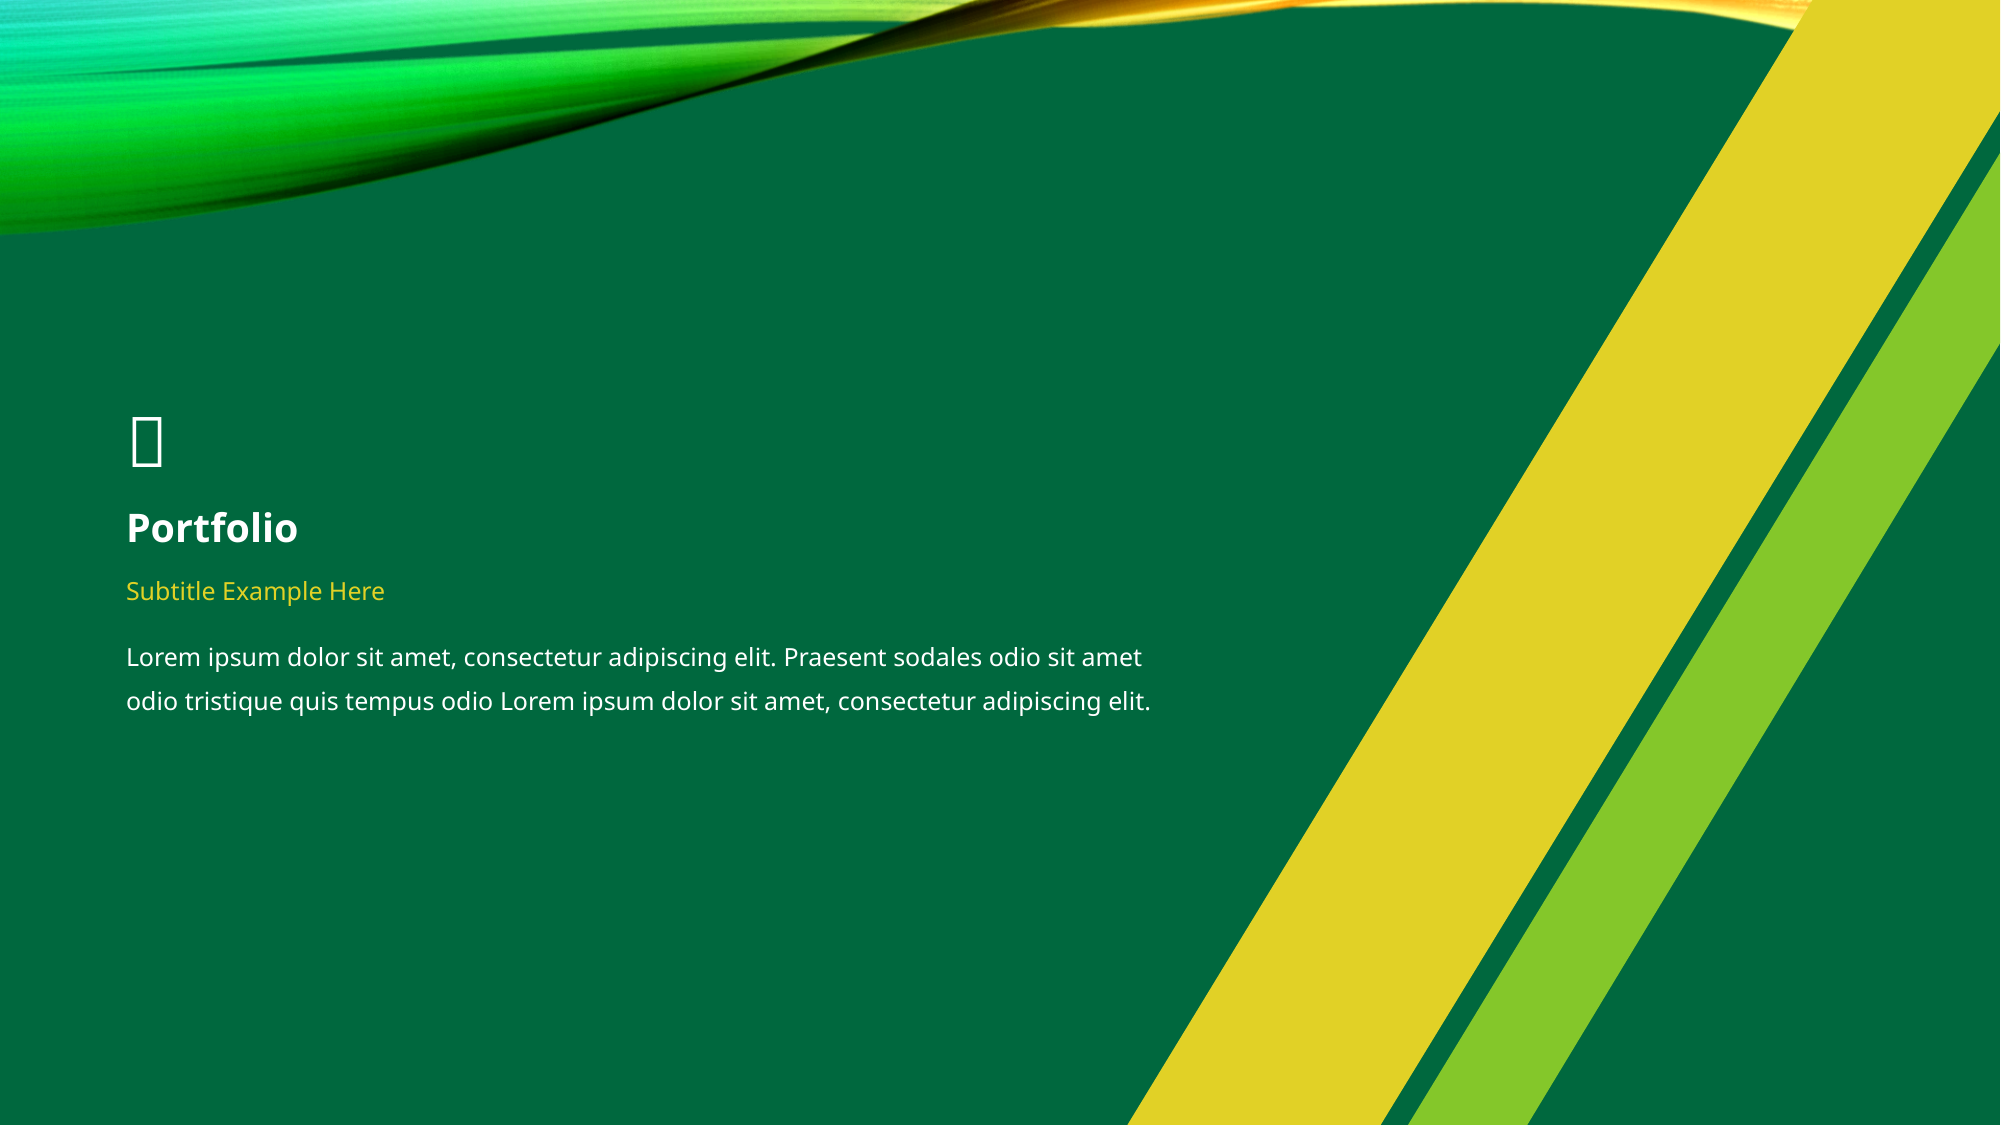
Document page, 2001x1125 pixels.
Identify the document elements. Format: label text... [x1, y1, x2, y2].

list Lorem ipsum dolor sit amet, consectetur adipiscing elit. Praesent sodales odio sit amet odio tristique quis tempus odio Lorem ipsum dolor sit amet, consectetur adipiscing elit. [126, 616, 1176, 798]
list Subtitle Example Here [126, 571, 705, 610]
list Portfolio [126, 491, 705, 563]
list  [126, 370, 272, 492]
picture [0, 0, 1811, 237]
picture [1924, 113, 2000, 237]
